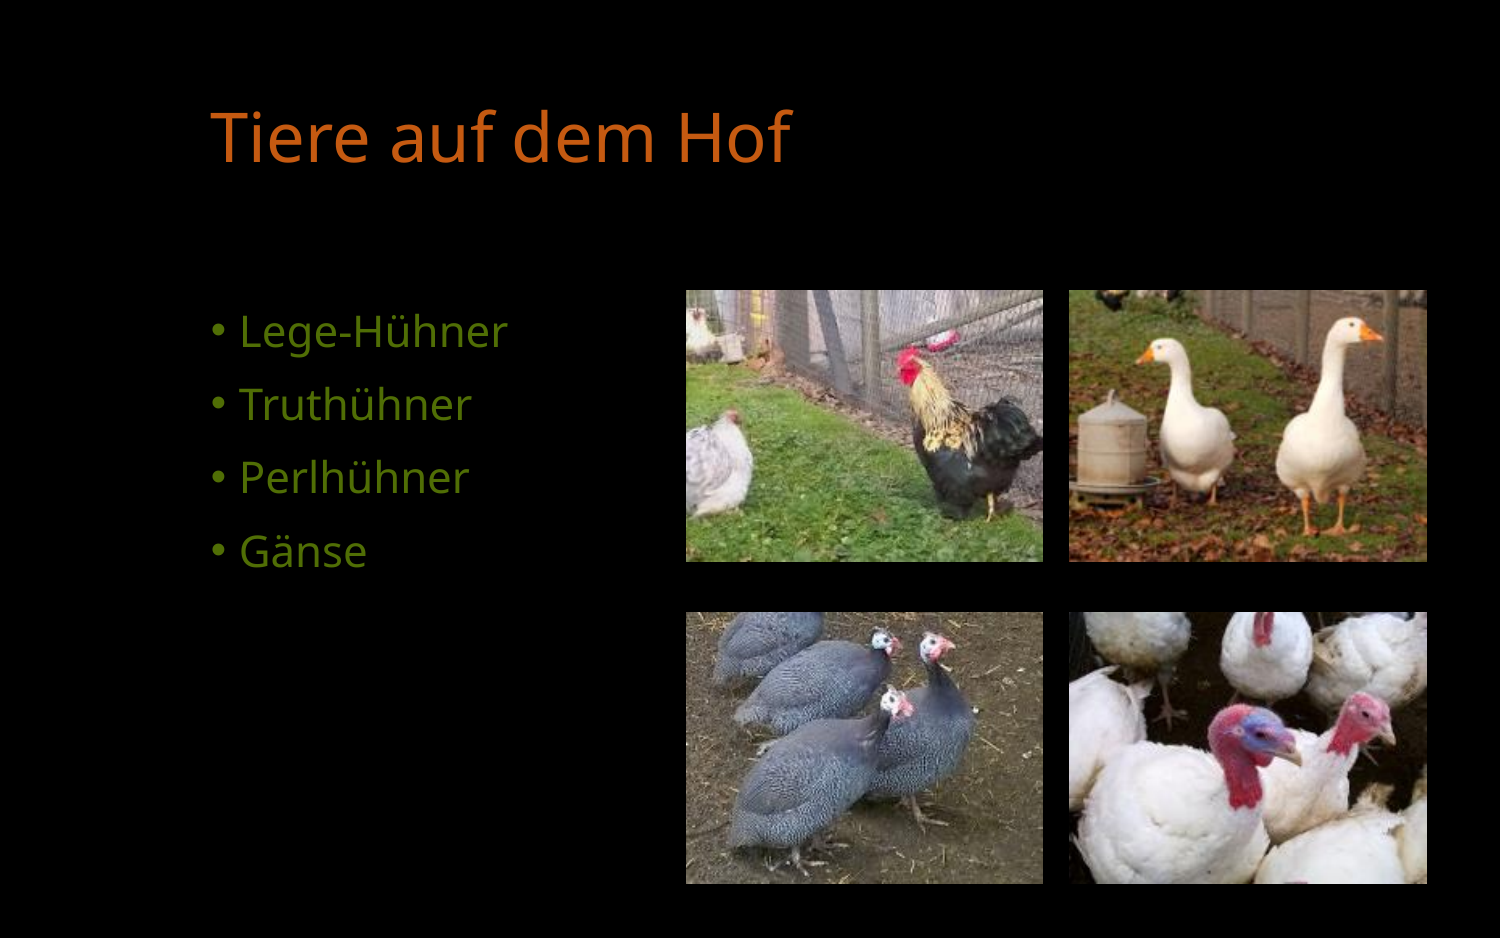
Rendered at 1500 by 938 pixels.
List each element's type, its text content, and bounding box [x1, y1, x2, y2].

picture [686, 290, 1043, 562]
picture [1069, 612, 1427, 884]
list Lege-Hühner Truthühner Perlhühner Gänse [195, 290, 658, 884]
title Tiere auf dem Hof [195, 49, 1427, 232]
picture [686, 612, 1043, 884]
picture [1069, 290, 1427, 562]
